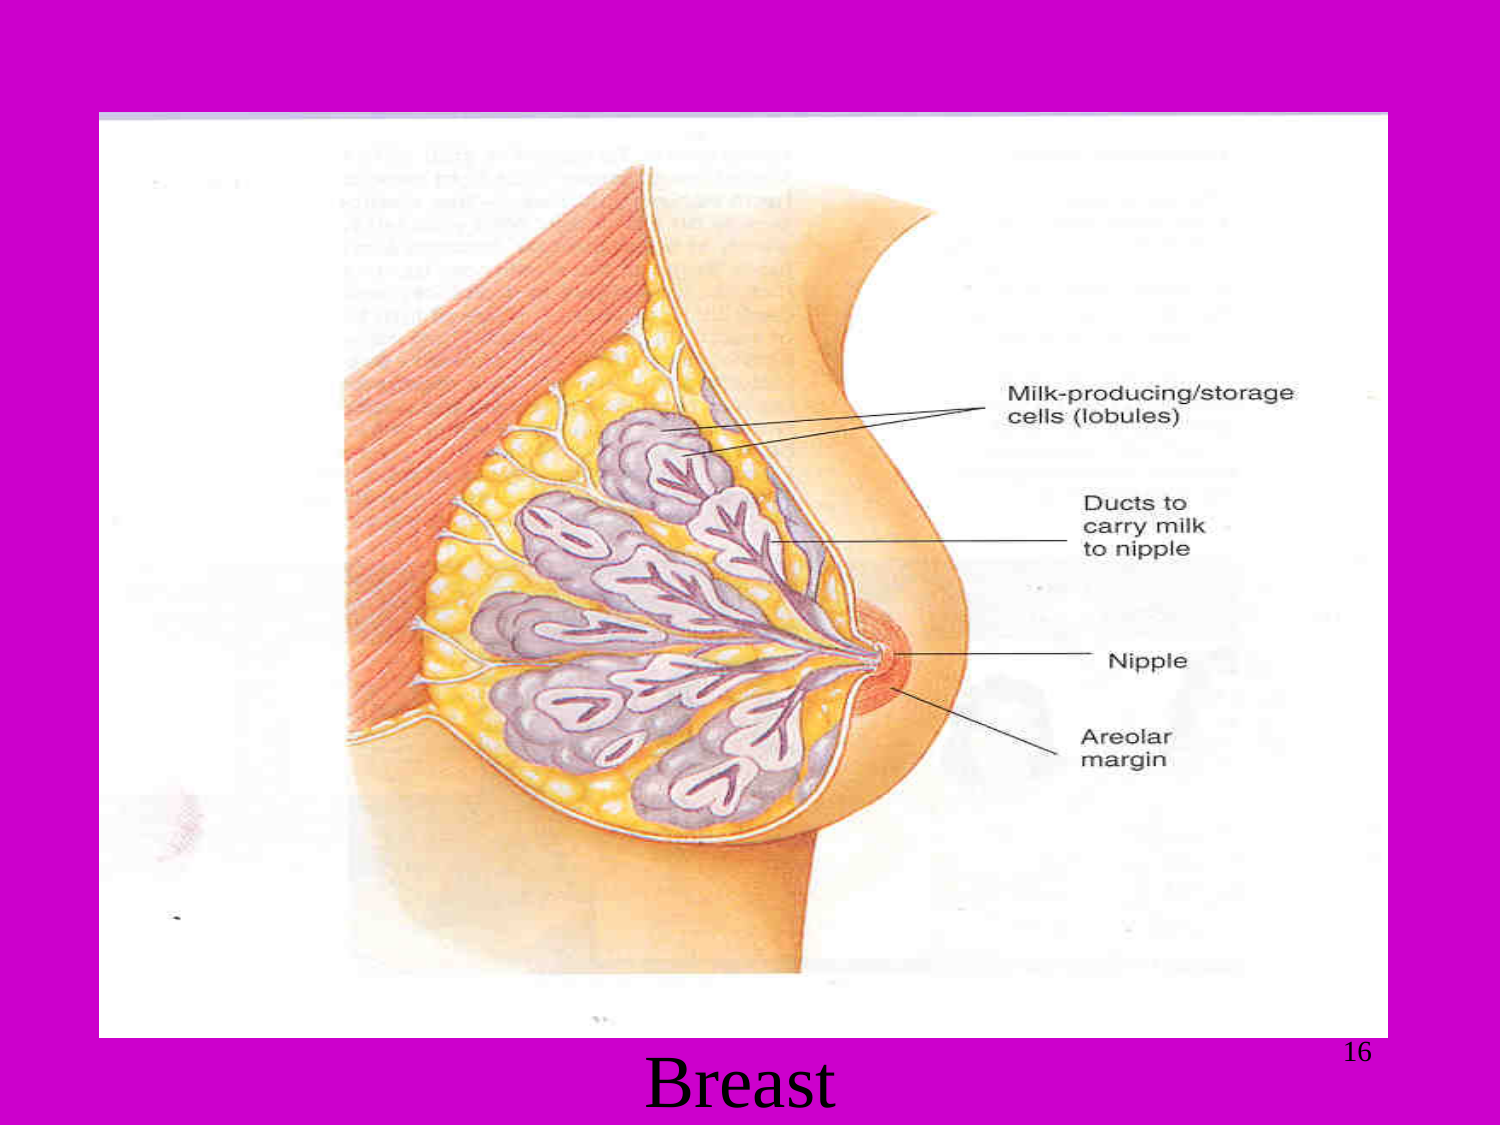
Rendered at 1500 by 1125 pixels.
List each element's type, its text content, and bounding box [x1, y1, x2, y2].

slide_number 16 [1074, 1045, 1388, 1101]
footer Breast [174, 1047, 1326, 1125]
picture [99, 112, 1388, 1038]
